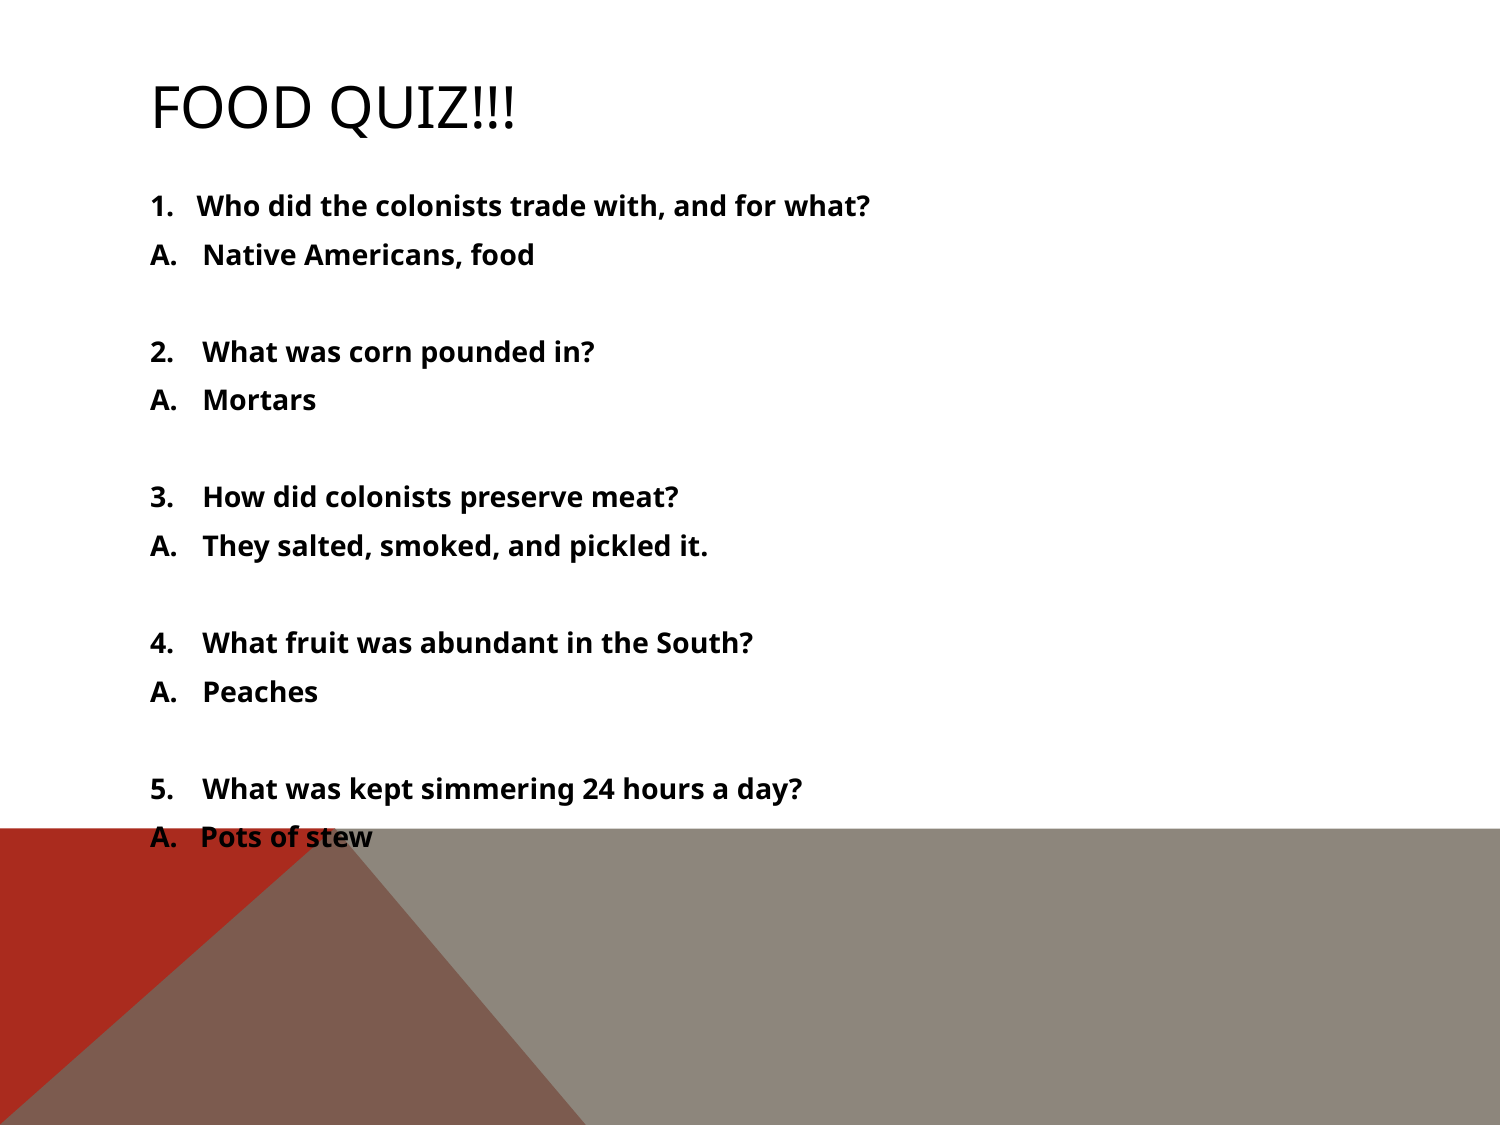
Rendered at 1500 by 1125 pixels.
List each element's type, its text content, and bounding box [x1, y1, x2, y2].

title Food Quiz!!! [135, 60, 1369, 150]
list 1. Who did the colonists trade with, and for what? Native Americans, food What was corn pounded in? Mortars How did colonists preserve meat? They salted, smoked, and pickled it. What fruit was abundant in the South? Peaches What was kept simmering 24 hours a day? A. Pots of stew [135, 180, 1369, 863]
